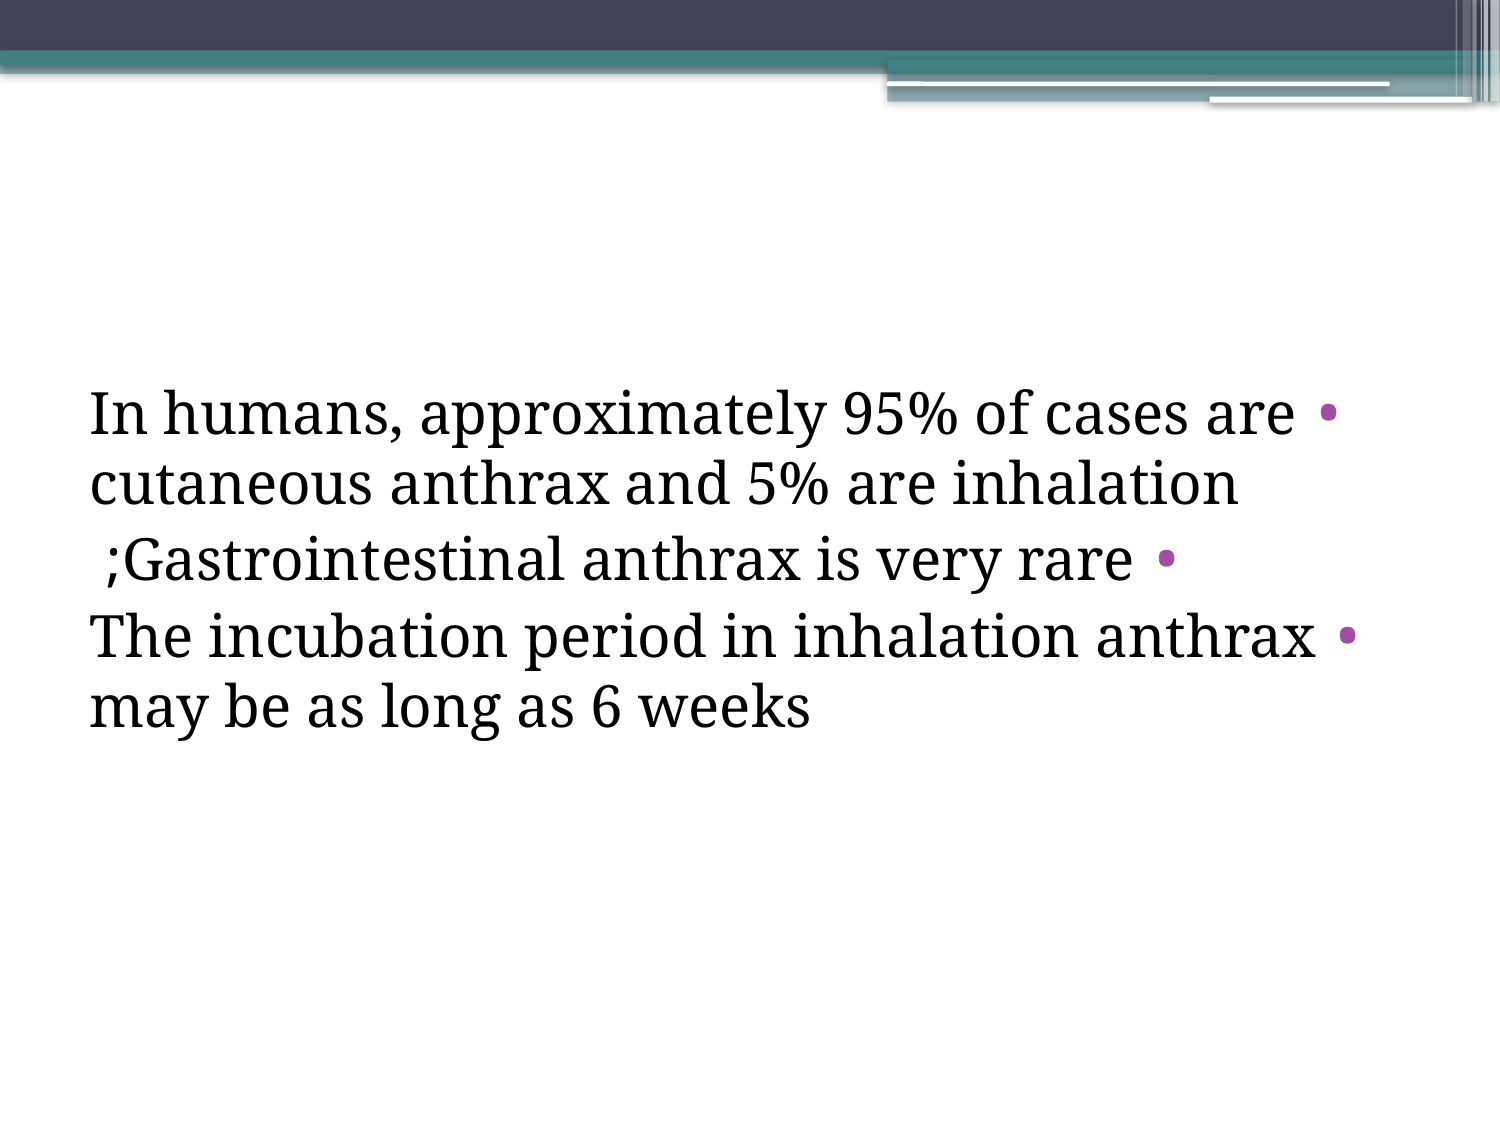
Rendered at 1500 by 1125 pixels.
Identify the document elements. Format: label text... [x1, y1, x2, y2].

list In humans, approximately 95% of cases are cutaneous anthrax and 5% are inhalation Gastrointestinal anthrax is very rare; The incubation period in inhalation anthrax may be as long as 6 weeks [75, 368, 1425, 1079]
